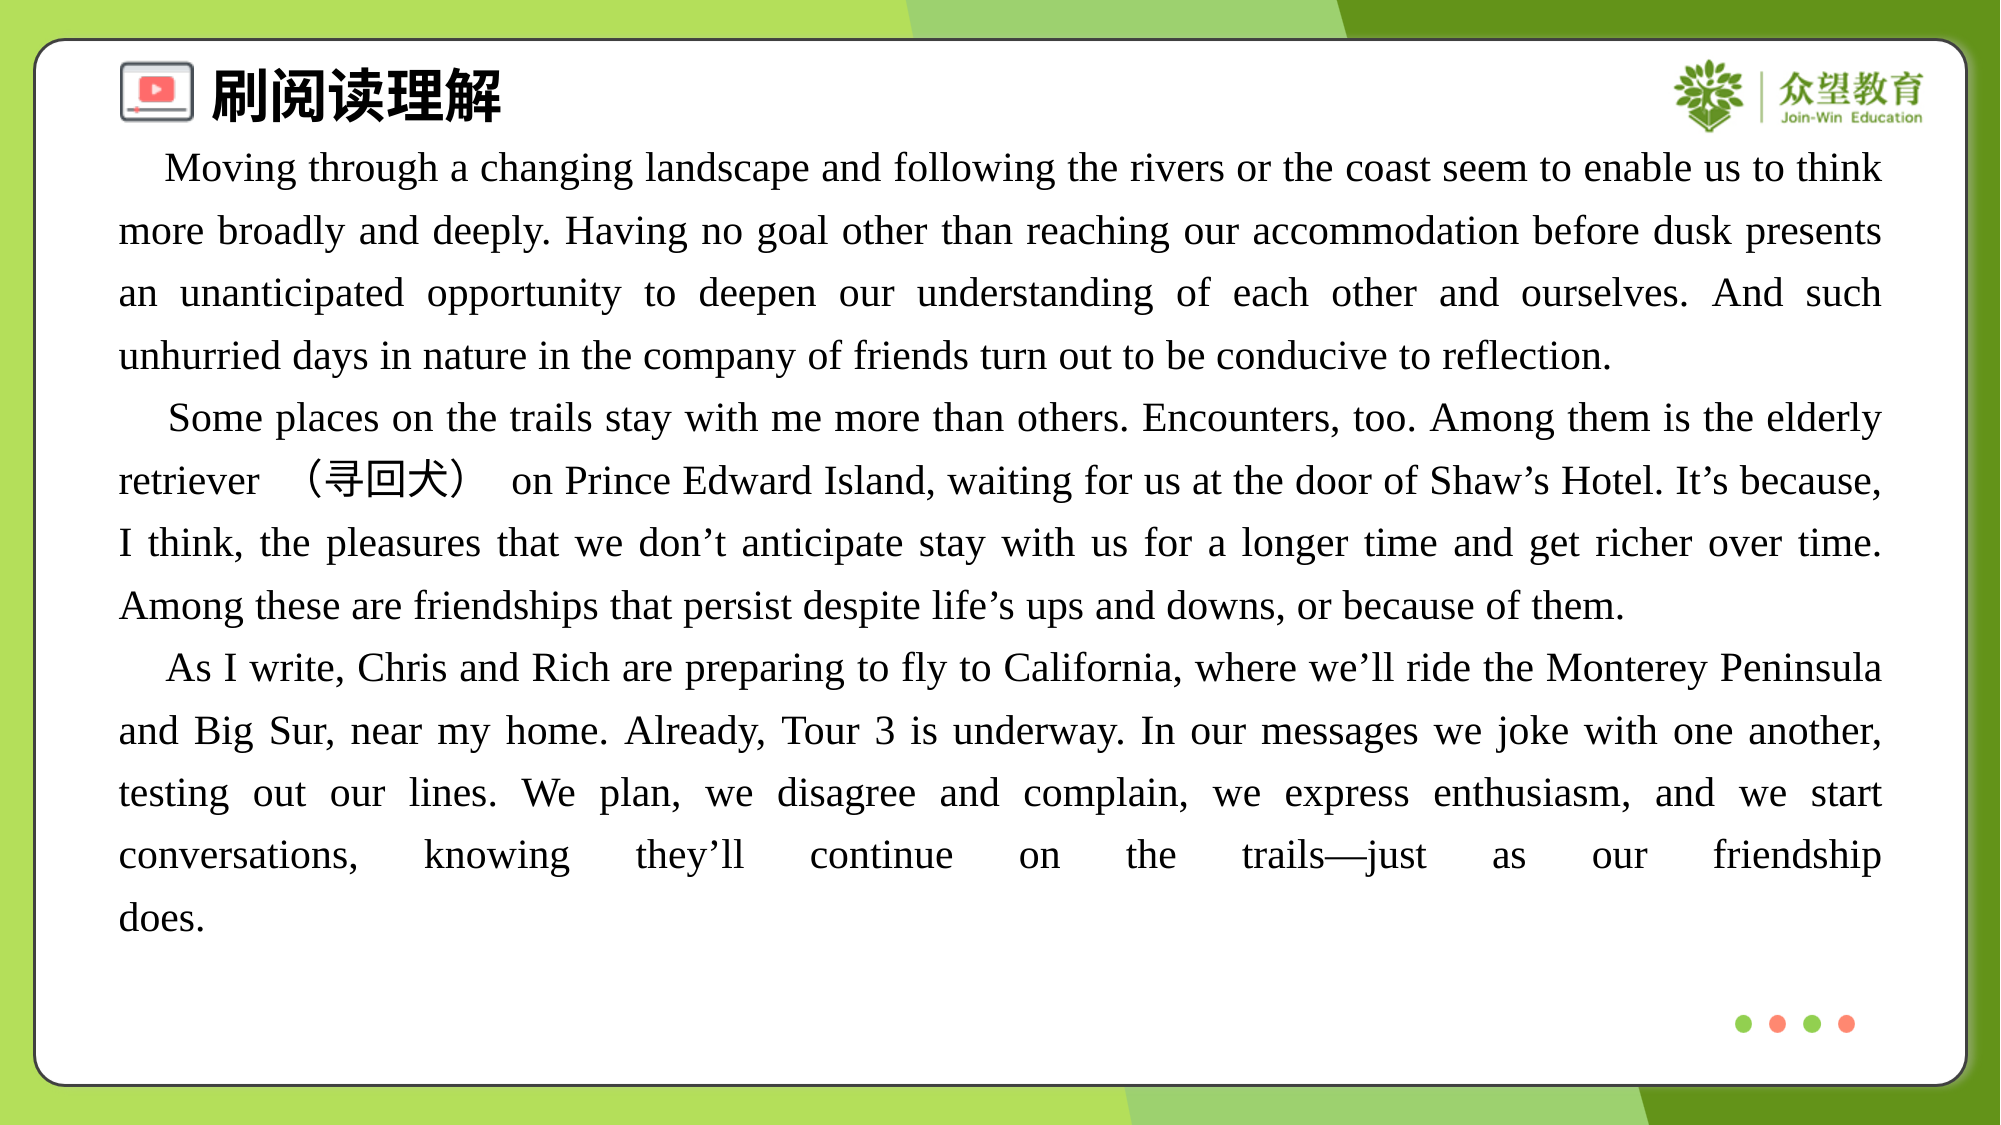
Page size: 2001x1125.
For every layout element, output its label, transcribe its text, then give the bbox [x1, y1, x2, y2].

text_box Moving through a changing landscape and following the rivers or the coast seem to enable us to think more broadly and deeply. Having no goal other than reaching our accommodation before dusk presents an unanticipated opportunity to deepen our understanding of each other and ourselves. And such unhurried days in nature in the company of friends turn out to be conducive to reflection. Some places on the trails stay with me more than others. Encounters, too. Among them is the elderly retriever （寻回犬） on Prince Edward Island, waiting for us at the door of Shaw’s Hotel. It’s because, I think, the pleasures that we don’t anticipate stay with us for a longer time and get richer over time. Among these are friendships that persist despite life’s ups and downs, or because of them. As I write, Chris and Rich are preparing to fly to California, where we’ll ride the Monterey Peninsula and Big Sur, near my home. Already, Tour 3 is underway. In our messages we joke with one another, testing out our lines. We plan, we disagree and complain, we express enthusiasm, and we start conversations, knowing they’ll continue on the trails—just as our friendship does.#1.6 [118, 127, 1883, 1059]
picture [0, 0, 2000, 1125]
